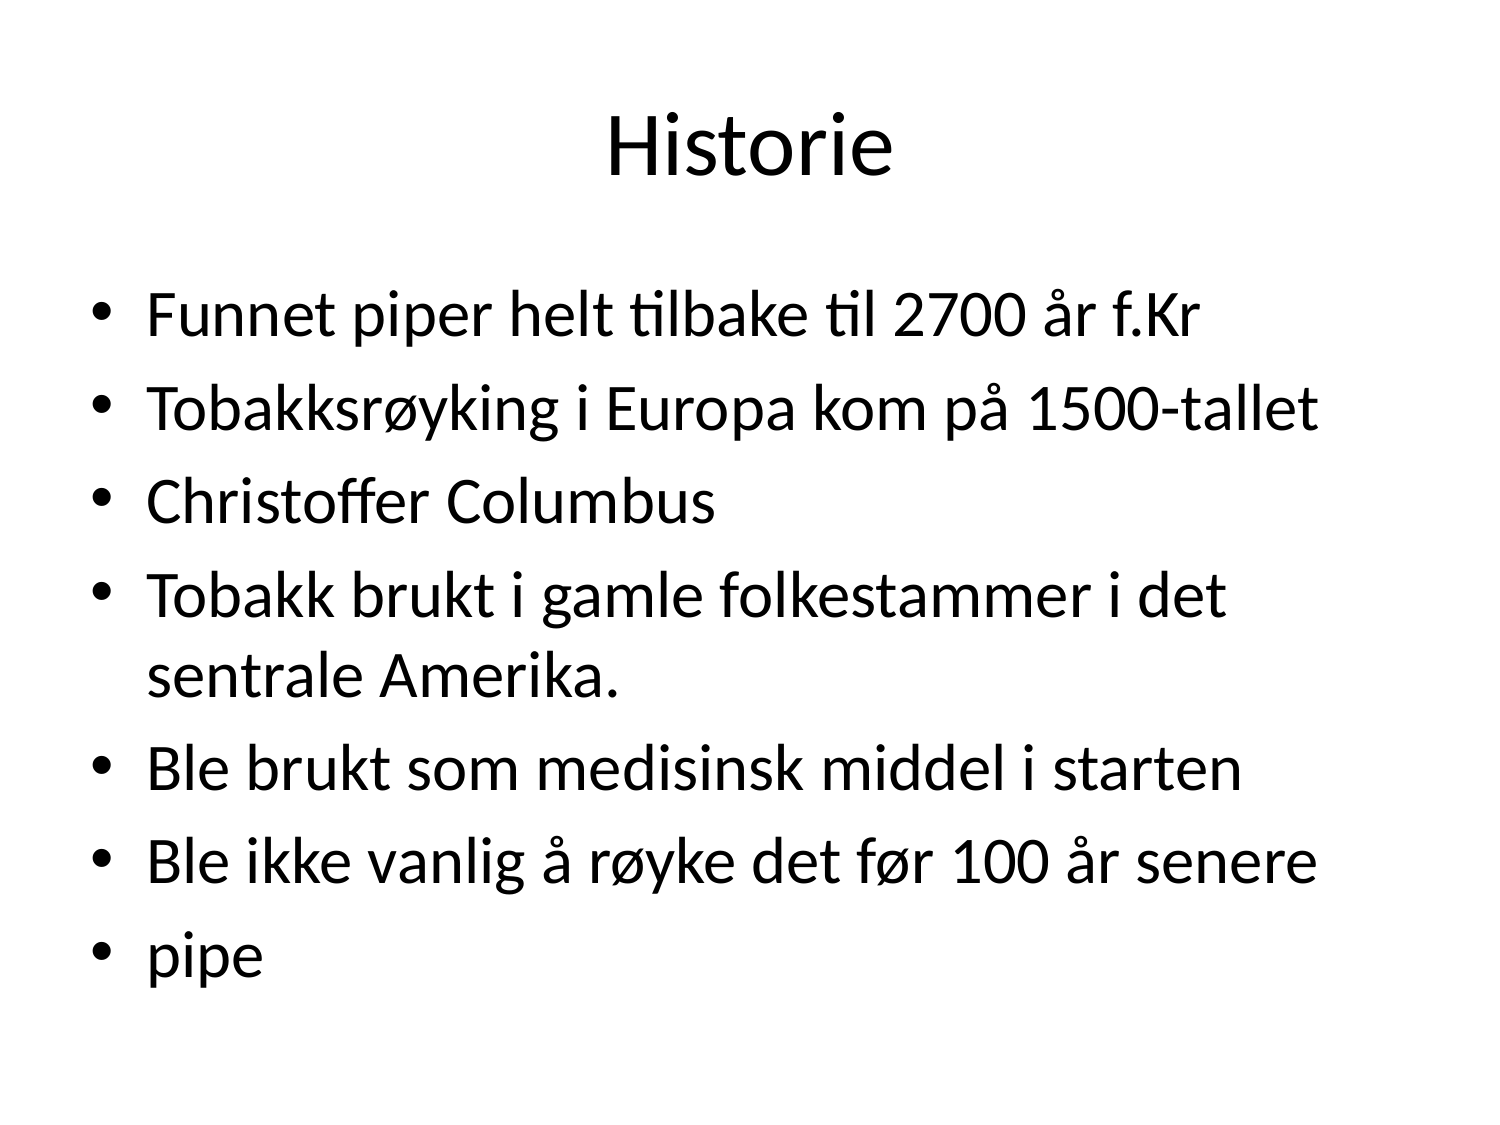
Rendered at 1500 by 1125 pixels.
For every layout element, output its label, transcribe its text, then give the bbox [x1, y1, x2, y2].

list Funnet piper helt tilbake til 2700 år f.Kr Tobakksrøyking i Europa kom på 1500-tallet Christoffer Columbus Tobakk brukt i gamle folkestammer i det sentrale Amerika. Ble brukt som medisinsk middel i starten Ble ikke vanlig å røyke det før 100 år senere pipe [75, 262, 1425, 1005]
title Historie [75, 45, 1425, 233]
